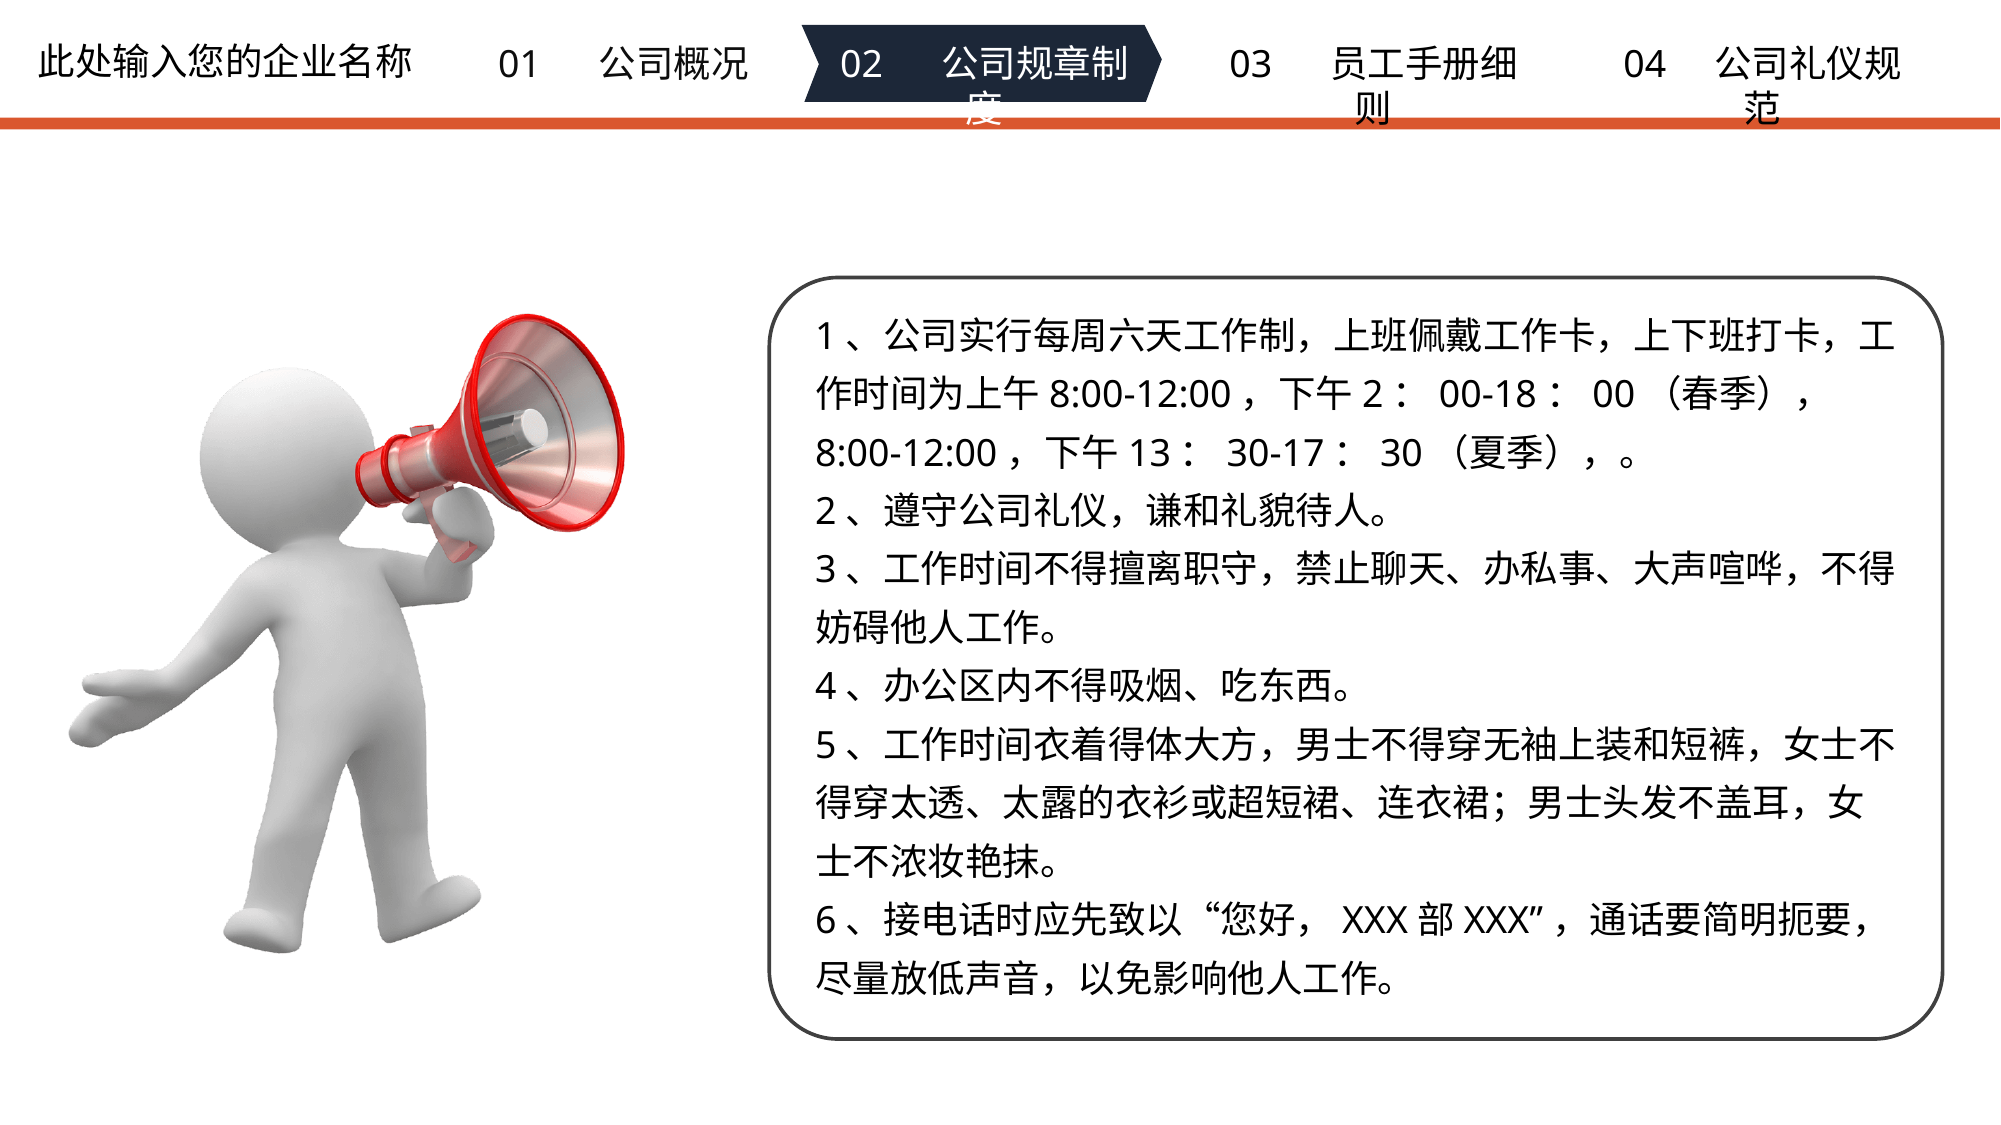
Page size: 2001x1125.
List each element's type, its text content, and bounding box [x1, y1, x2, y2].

text_box [1154, 41, 1163, 84]
text_box 02 公司规章制度 [815, 32, 1154, 138]
text_box 1、公司实行每周六天工作制，上班佩戴工作卡，上下班打卡，工作时间为上午8:00-12:00，下午2：00-18：00（春季）， 8:00-12:00，下午13：30-17：30（夏季），。 2、遵守公司礼仪，谦和礼貌待人。 3、工作时间不得擅离职守，禁止聊天、办私事、大声喧哗，不得妨碍他人工作。 4、办公区内不得吸烟、吃东西。 5、工作时间衣着得体大方，男士不得穿无袖上装和短裤，女士不得穿太透、太露的衣衫或超短裙、连衣裙；男士头发不盖耳，女士不浓妆艳抹。 6、接电话时应先致以“您好，XXX部XXX”，通话要简明扼要，尽量放低声音，以免影响他人工作。 [800, 290, 1912, 1053]
picture [25, 275, 663, 1018]
text_box [0, 117, 815, 130]
text_box [1543, 117, 1593, 130]
text_box 此处输入您的企业名称 [17, 30, 432, 91]
text_box 04 公司礼仪规范 [1593, 32, 1932, 138]
text_box [768, 276, 1944, 1029]
text_box [1932, 117, 2000, 130]
text_box [802, 71, 815, 103]
text_box 01 公司概况 [482, 32, 765, 93]
text_box [800, 23, 1150, 58]
text_box 03 员工手册细则 [1204, 32, 1543, 138]
text_box [1154, 117, 1204, 130]
